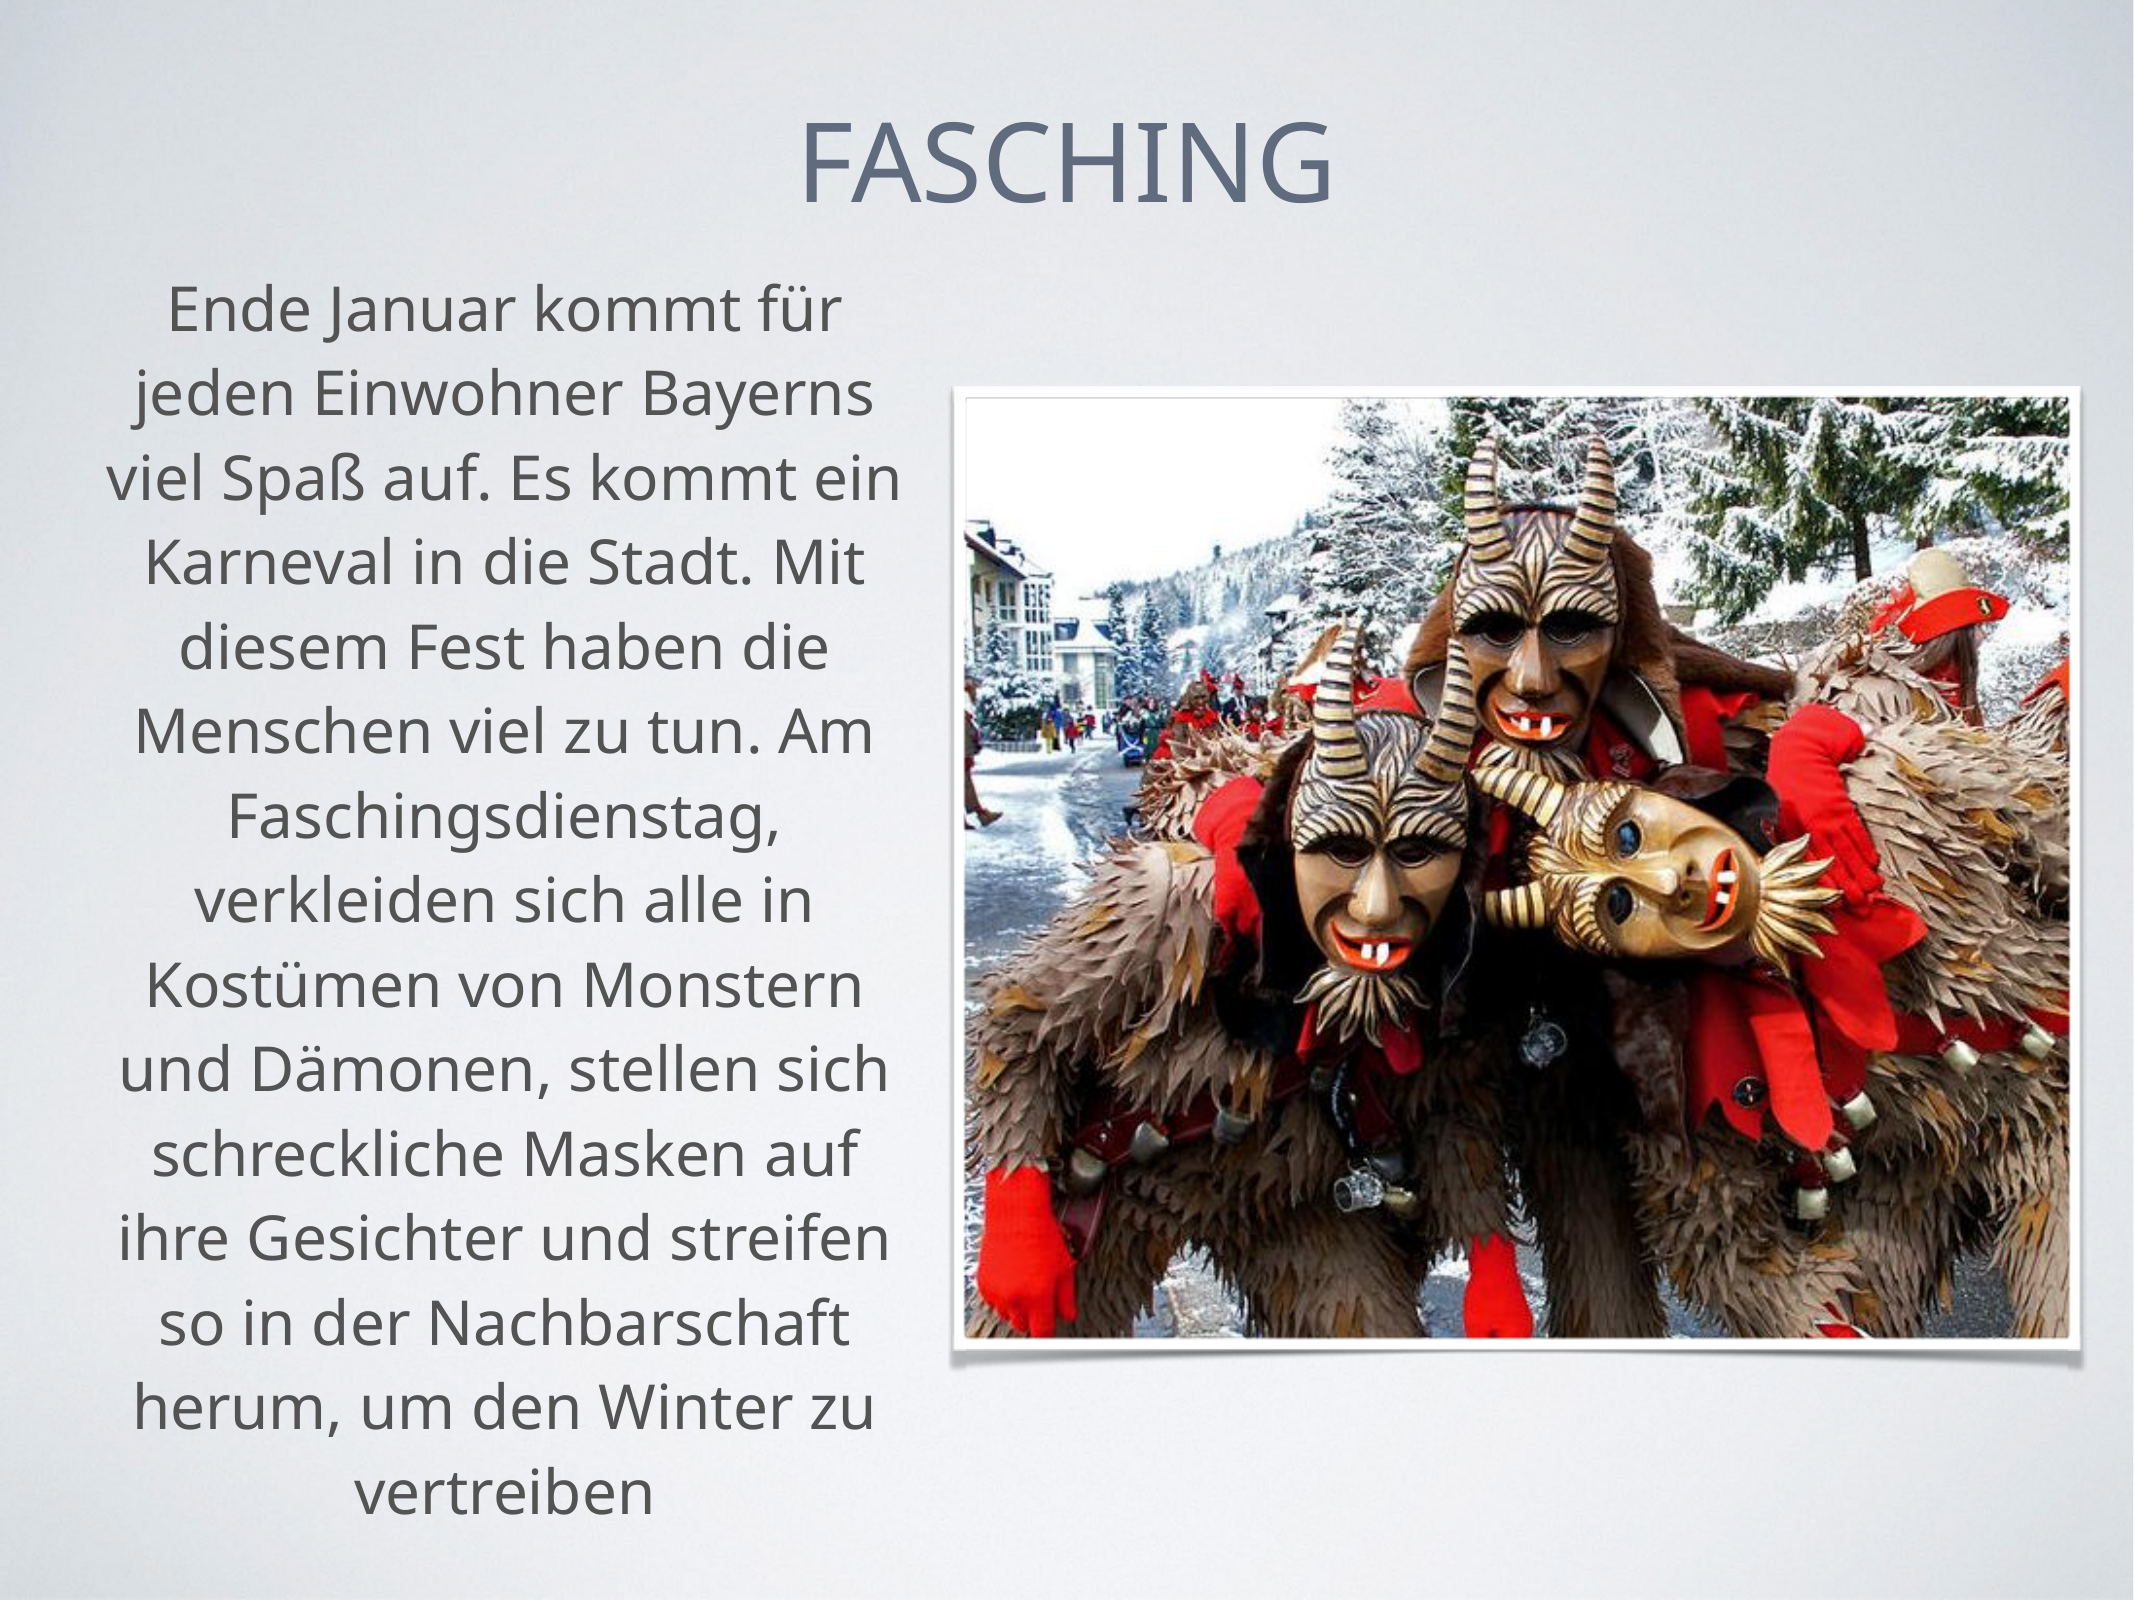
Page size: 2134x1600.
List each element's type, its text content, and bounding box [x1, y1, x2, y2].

picture [0, 0, 2134, 1600]
title Fasсhing [582, 74, 1551, 245]
list Ende Januar kommt für jeden Einwohner Bayerns viel Spaß auf. Es kommt ein Karneval in die Stadt. Mit diesem Fest haben die Menschen viel zu tun. Am Faschingsdienstag, verkleiden sich alle in Kostümen von Monstern und Dämonen, stellen sich schreckliche Masken auf ihre Gesichter und streifen so in der Nachbarschaft herum, um den Winter zu vertreiben [85, 256, 925, 1556]
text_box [948, 386, 2087, 1376]
